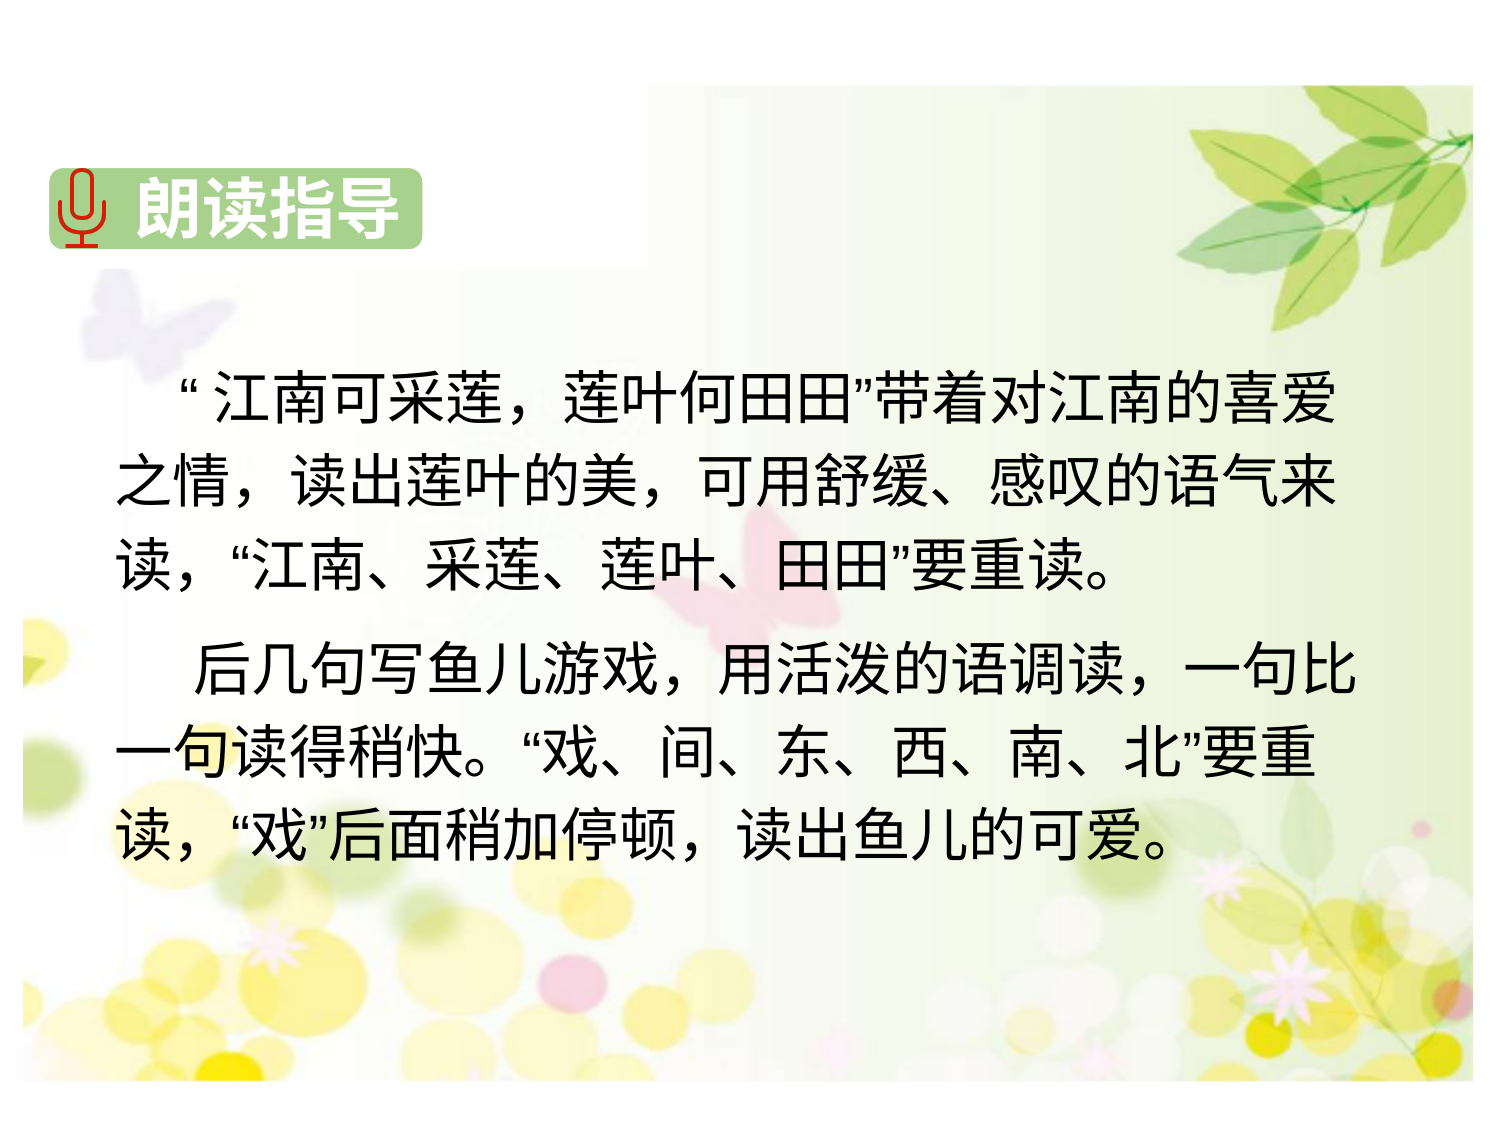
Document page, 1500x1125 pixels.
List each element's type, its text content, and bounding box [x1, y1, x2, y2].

picture [23, 84, 1473, 1093]
picture [42, 168, 122, 248]
text_box 朗读指导 [121, 159, 434, 255]
